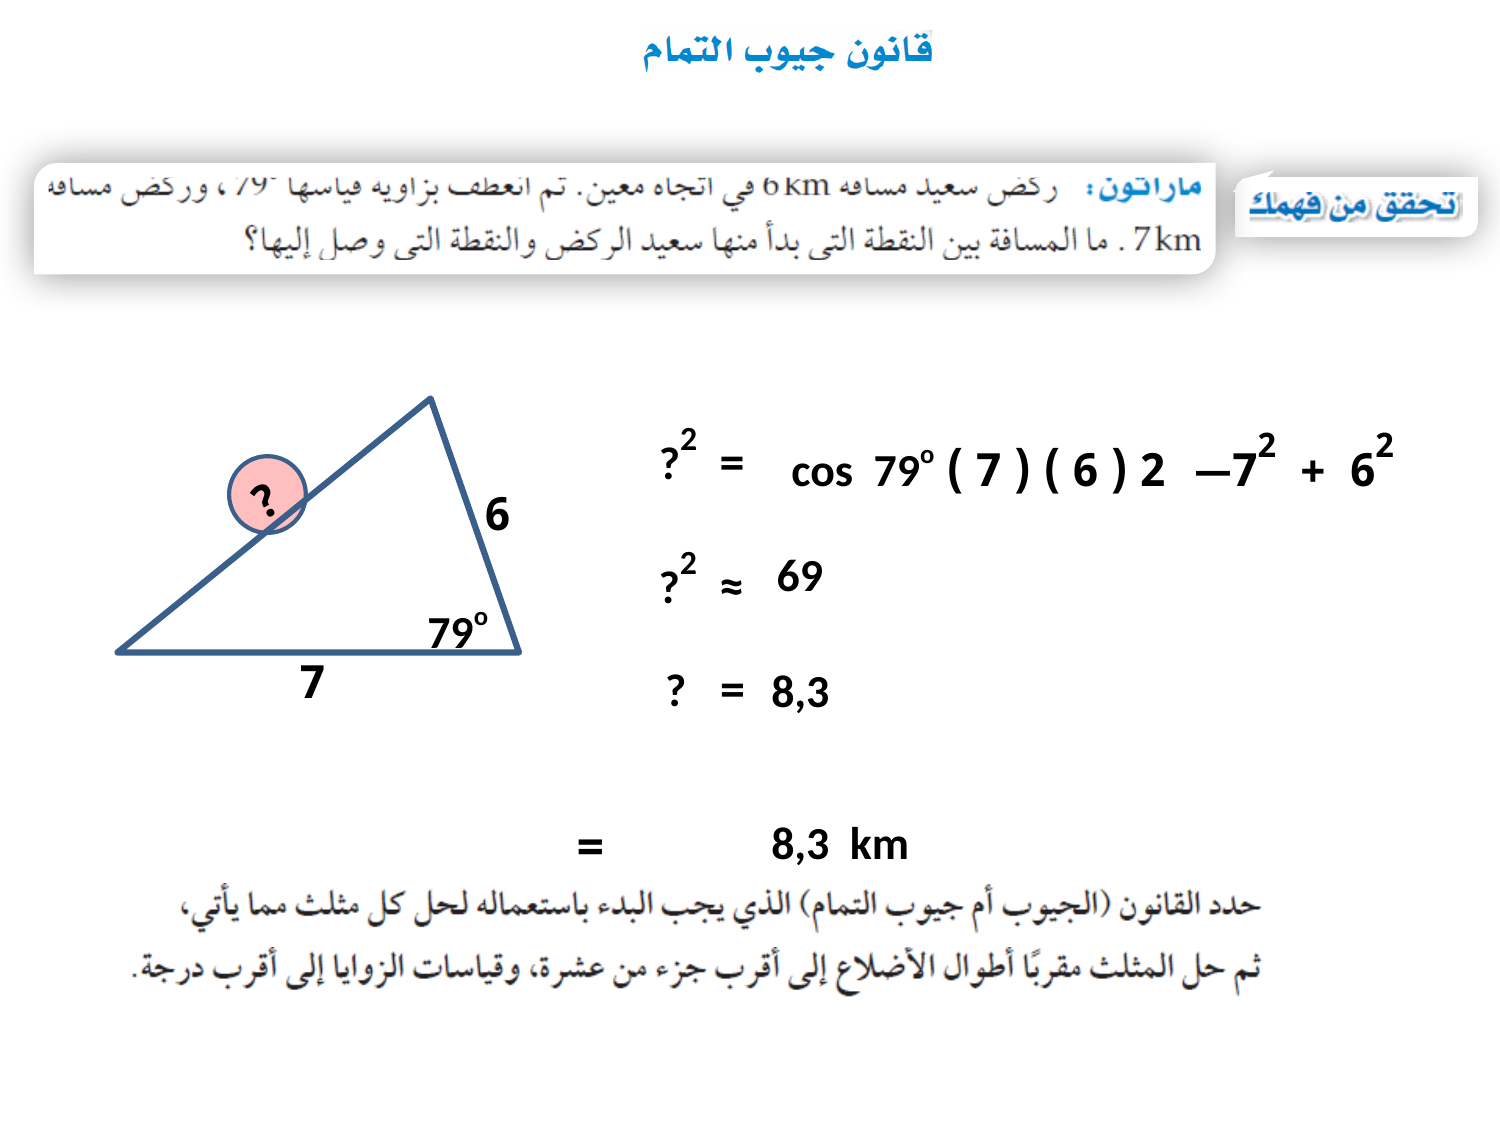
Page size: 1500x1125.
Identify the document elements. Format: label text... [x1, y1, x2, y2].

text_box ?2 ≈ [643, 533, 789, 606]
picture [1242, 184, 1471, 230]
text_box 62 + 72 ̶ 2 ( 6 ) ( 7 ) cos 79o [776, 416, 1412, 506]
picture [643, 30, 932, 73]
text_box = المسافة [549, 806, 774, 881]
text_box ? = [650, 649, 795, 723]
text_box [117, 398, 525, 717]
text_box 8,3 [756, 654, 902, 728]
text_box ?2 = [644, 408, 789, 482]
text_box 69 [761, 538, 907, 612]
text_box 8,3 km [756, 806, 951, 879]
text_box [127, 882, 1266, 998]
picture [40, 169, 1209, 268]
